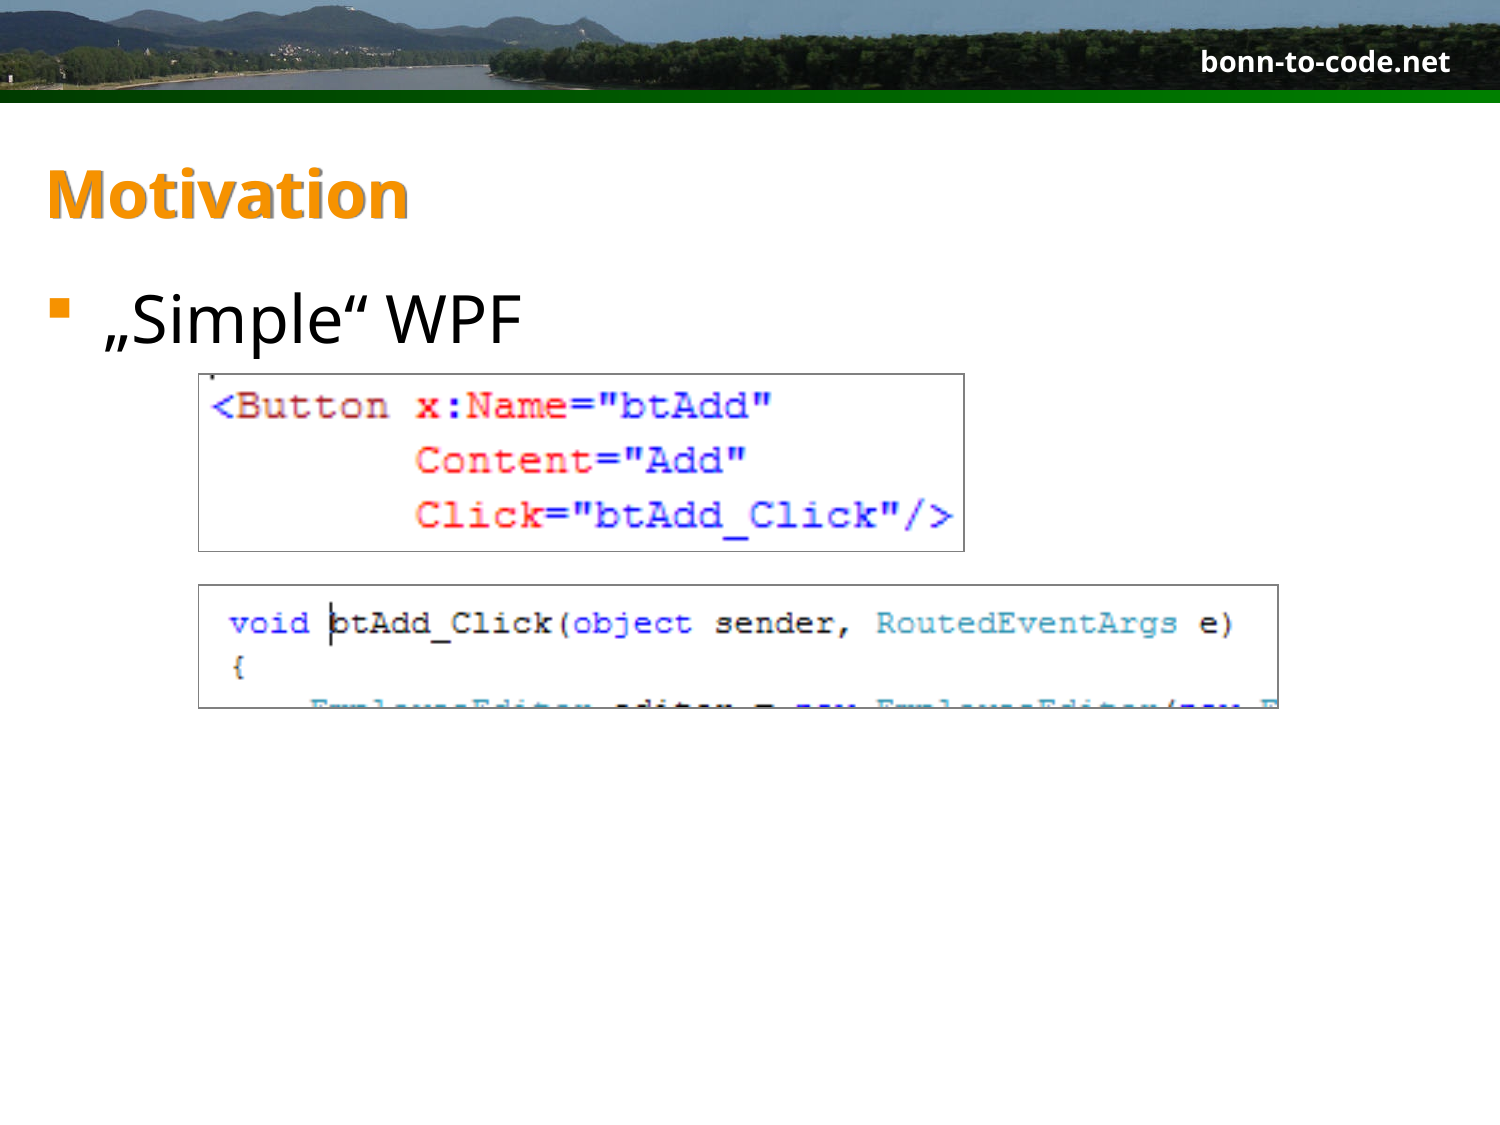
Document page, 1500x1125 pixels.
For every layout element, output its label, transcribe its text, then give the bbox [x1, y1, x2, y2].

title Motivation [29, 113, 1471, 269]
list „Simple“ WPF [29, 269, 1471, 1125]
picture [198, 374, 964, 552]
picture [0, 0, 1500, 90]
picture [198, 585, 1278, 708]
